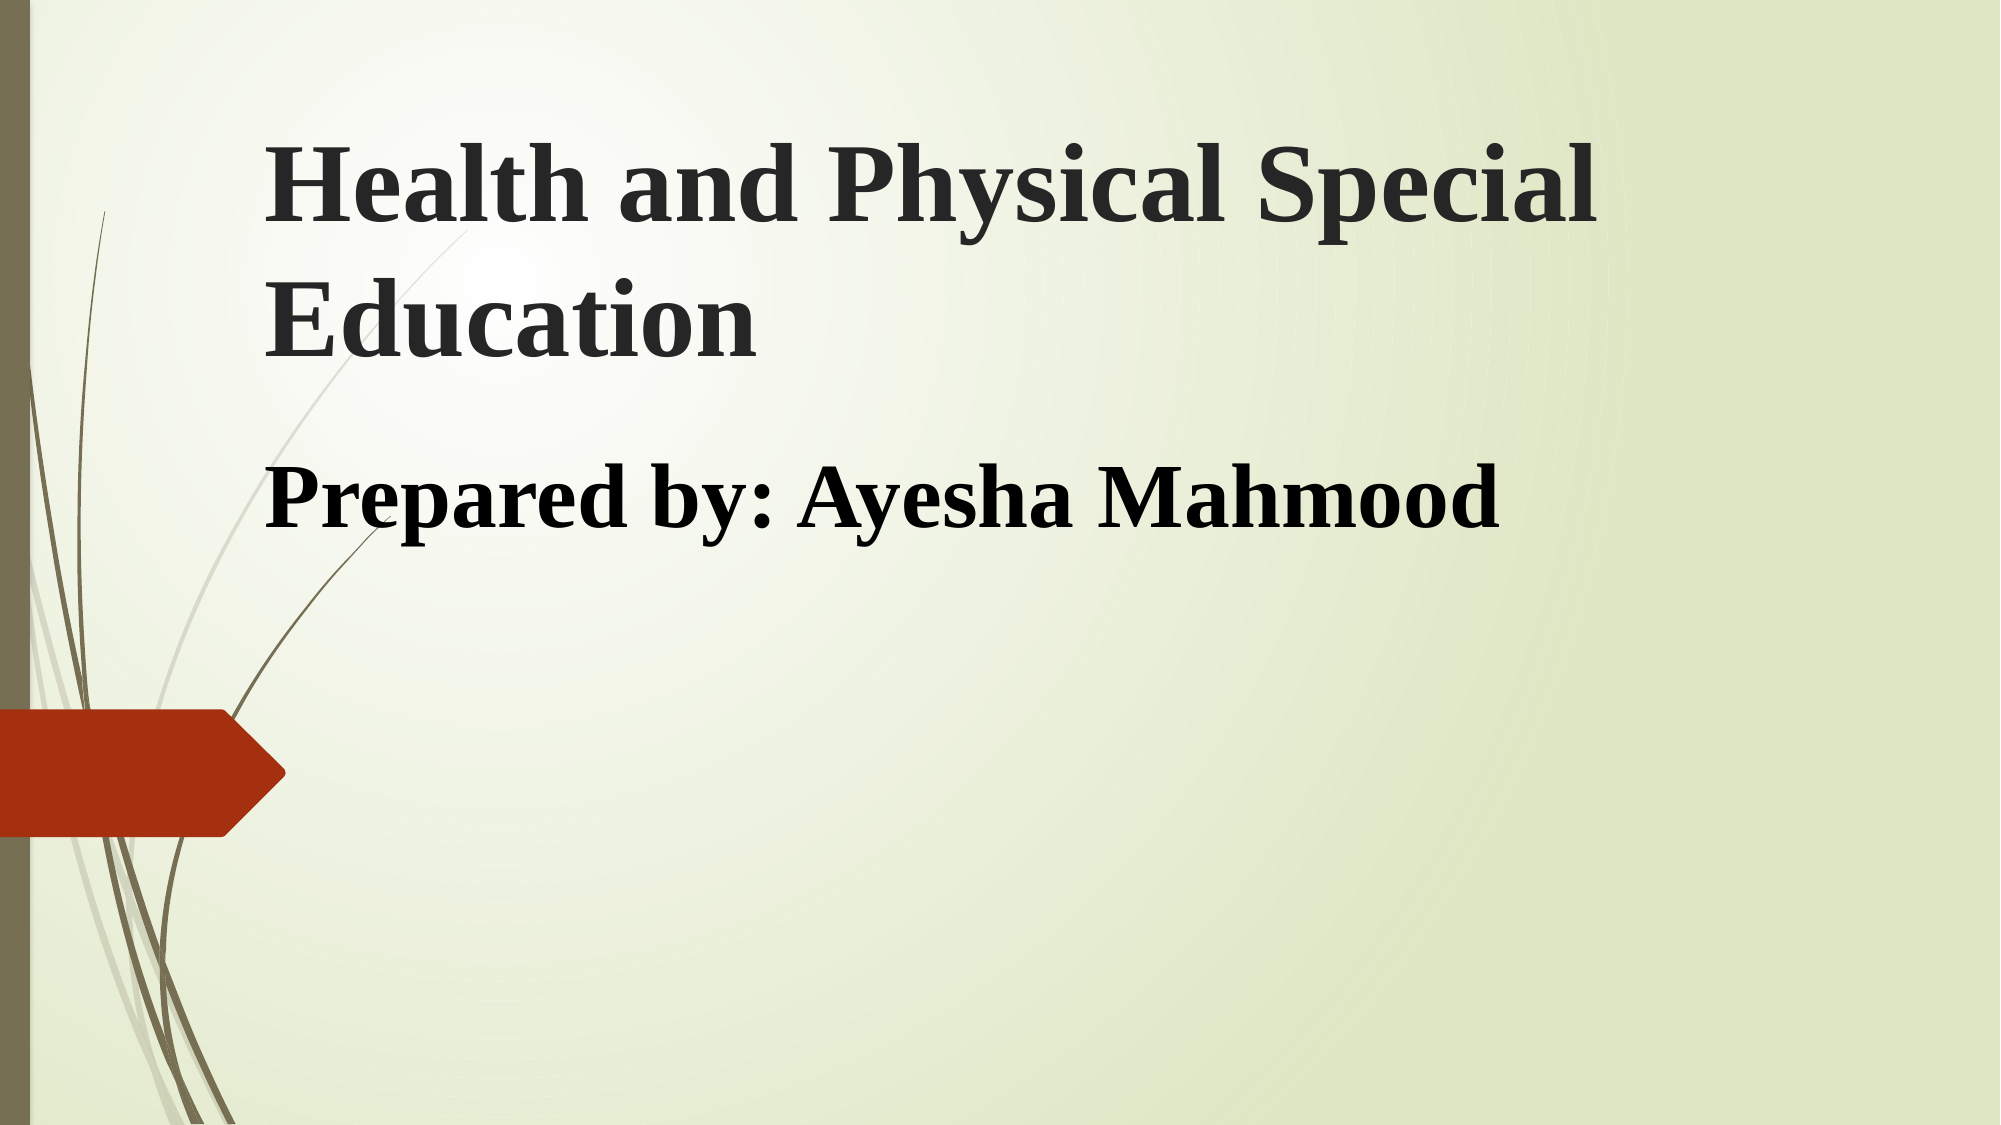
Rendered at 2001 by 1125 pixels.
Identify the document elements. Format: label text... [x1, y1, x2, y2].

title Health and Physical Special Education [249, 99, 1750, 387]
subtitle Prepared by: Ayesha Mahmood [249, 428, 1750, 628]
